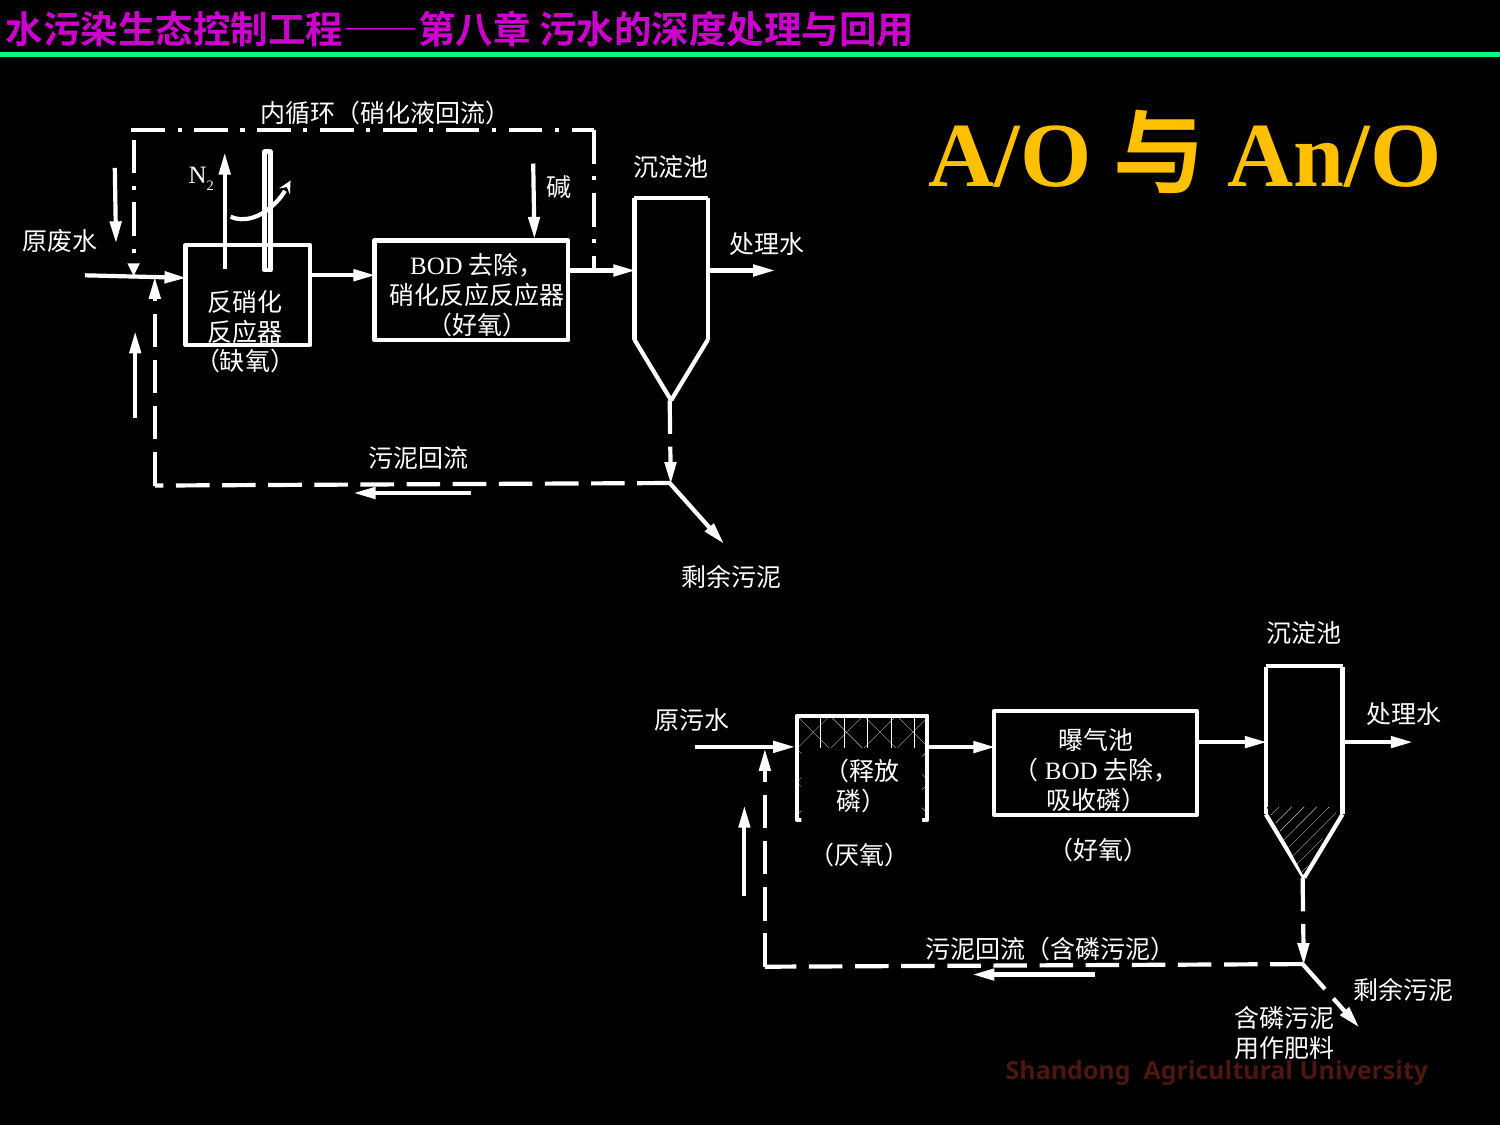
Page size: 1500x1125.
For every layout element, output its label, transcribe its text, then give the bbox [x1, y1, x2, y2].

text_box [17, 89, 810, 591]
title A/O与An/O [913, 56, 1459, 244]
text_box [647, 609, 1459, 1059]
